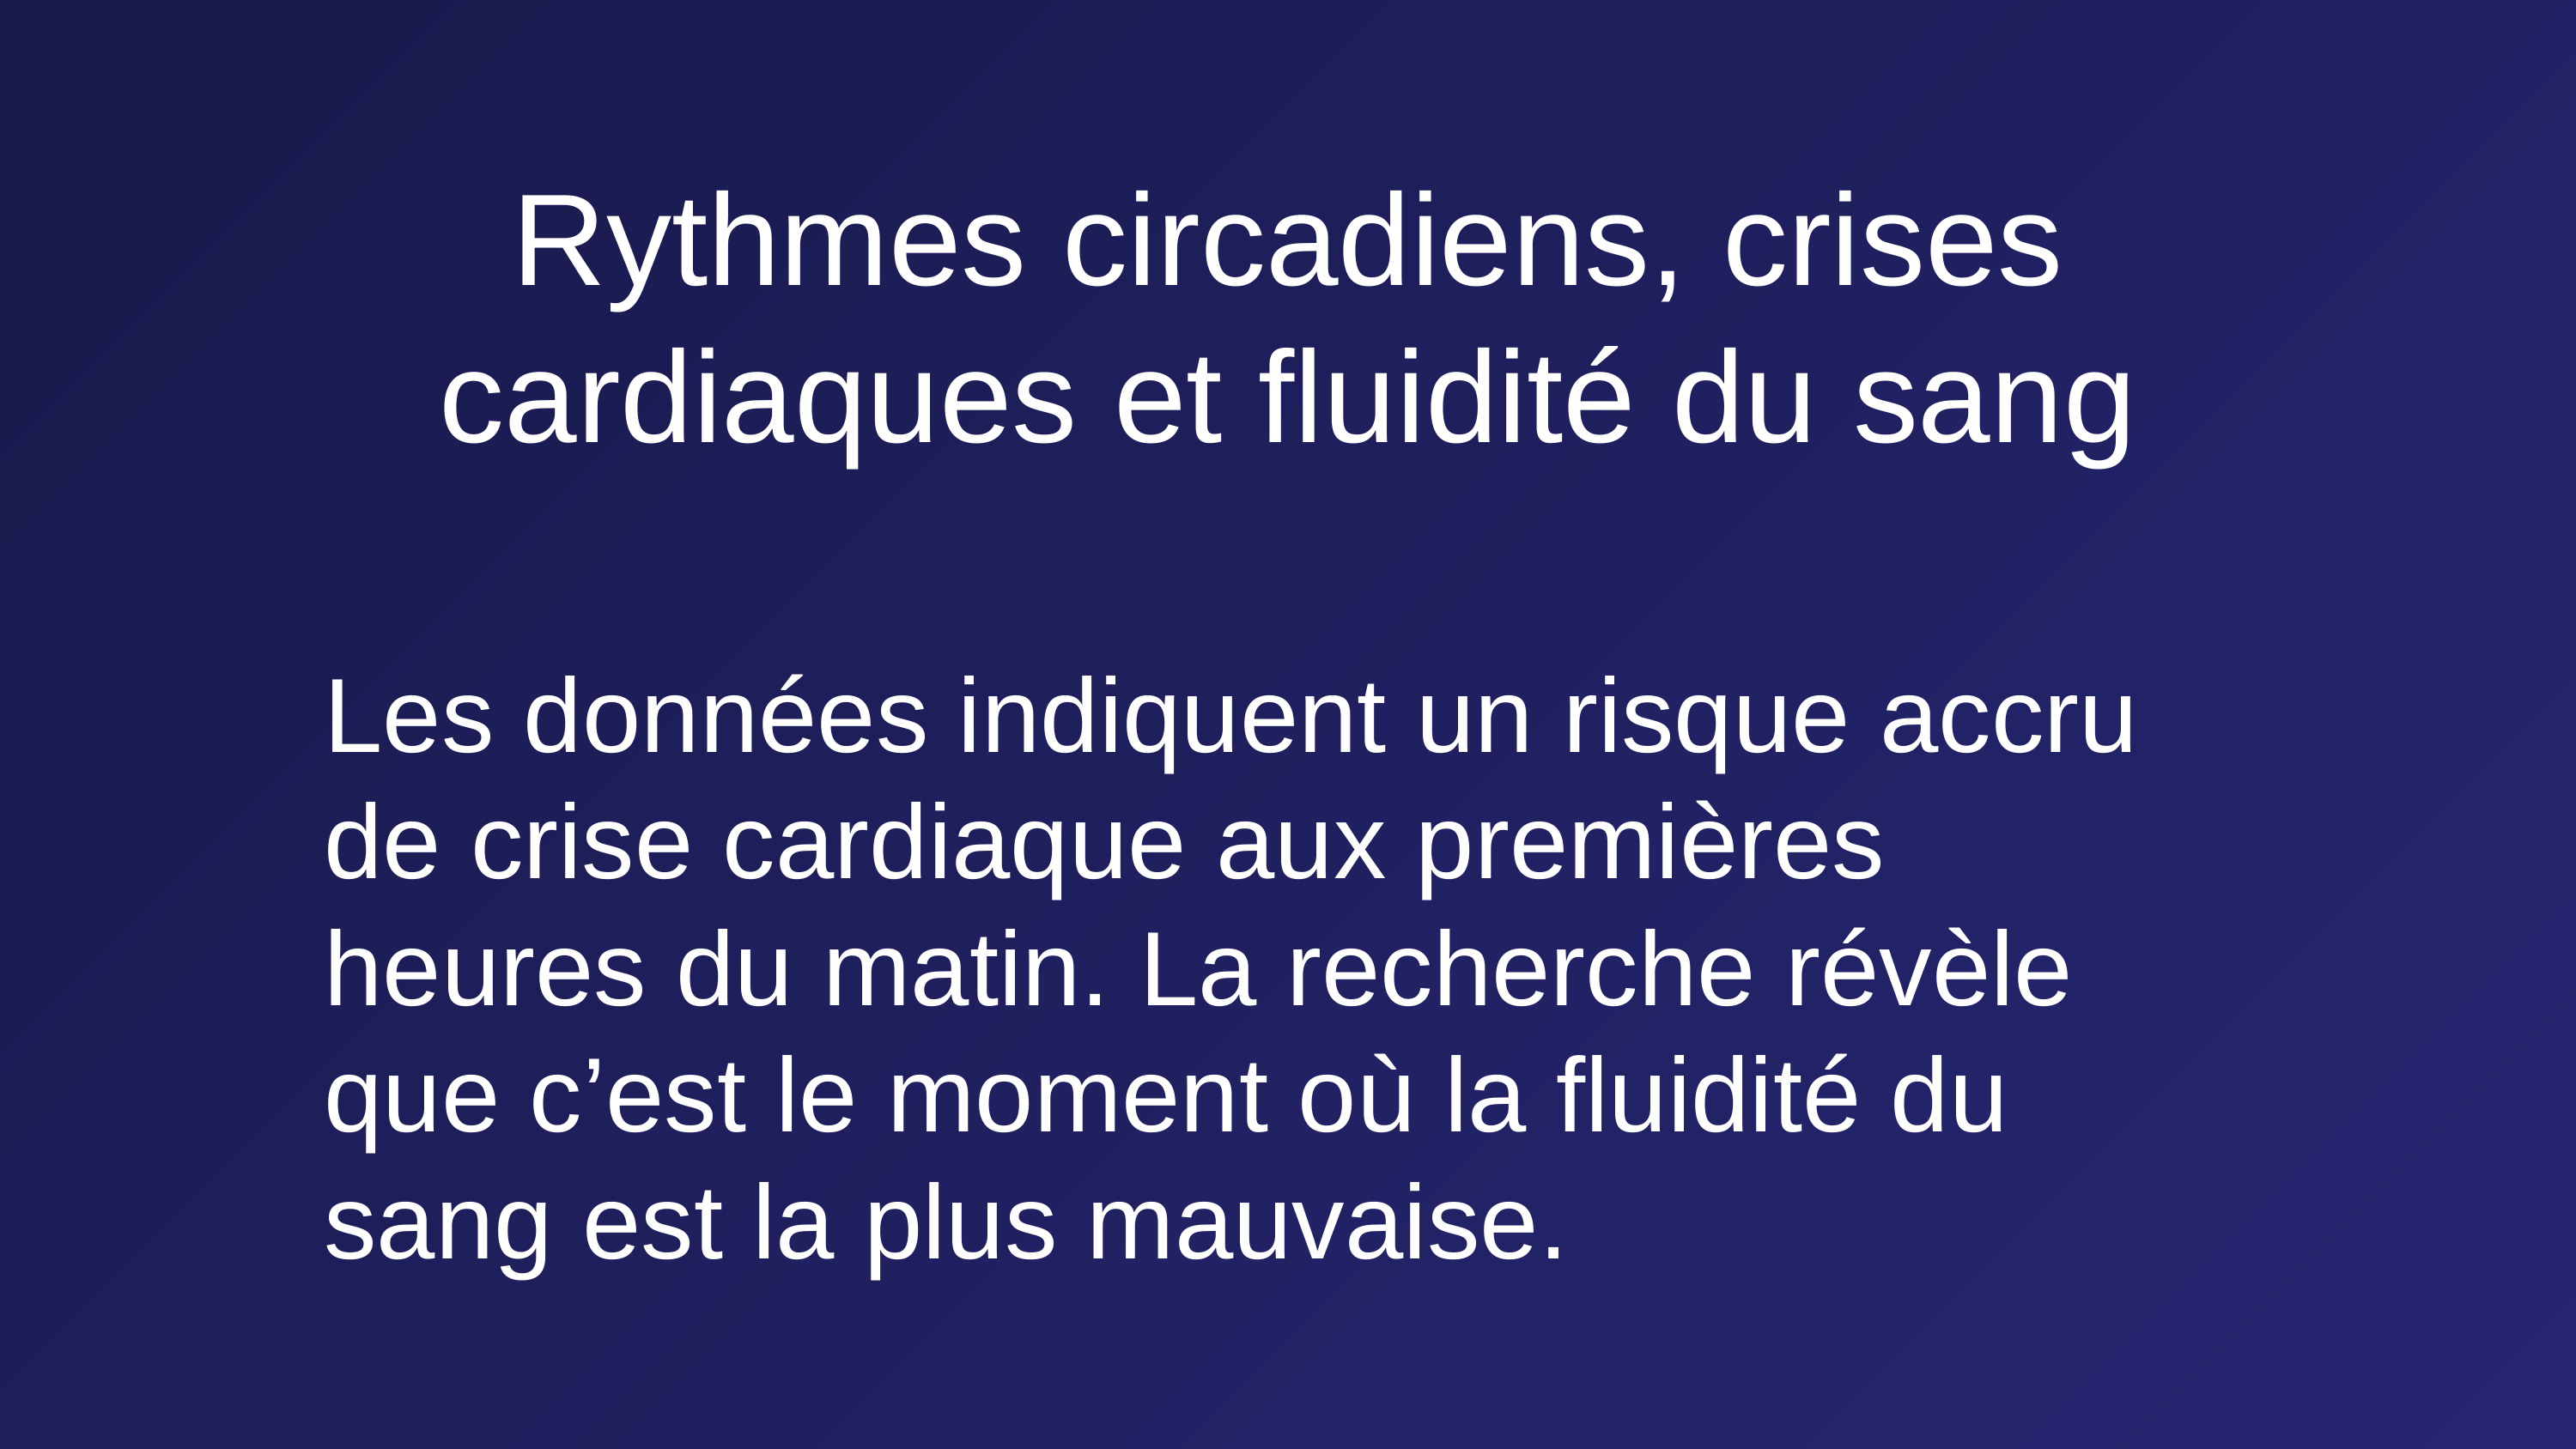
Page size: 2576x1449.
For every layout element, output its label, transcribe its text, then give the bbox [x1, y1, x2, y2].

list Les données indiquent un risque accru de crise cardiaque aux premières heures du matin. La recherche révèle que c’est le moment où la fluidité du sang est la plus mauvaise. [302, 488, 2199, 1347]
title Rythmes circadiens, crises cardiaques et fluidité du sang [304, 242, 2272, 381]
